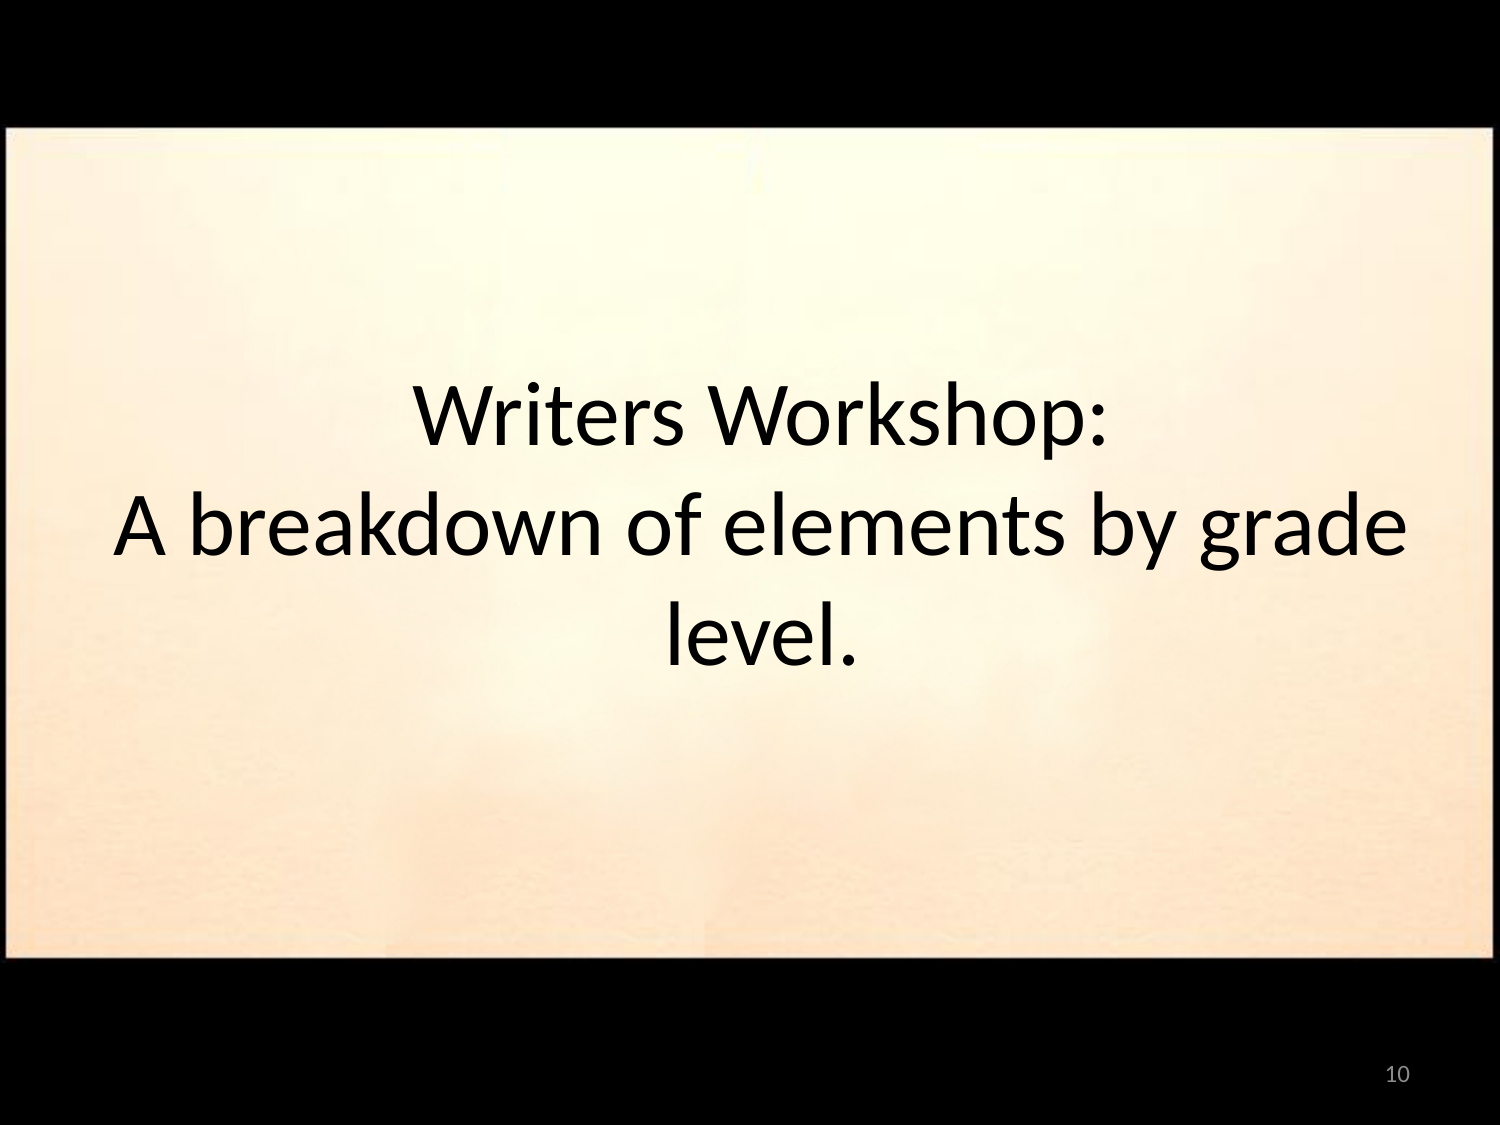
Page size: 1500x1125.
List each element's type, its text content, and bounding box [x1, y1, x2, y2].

picture [0, 124, 1500, 963]
slide_number 10 [1074, 1042, 1425, 1103]
